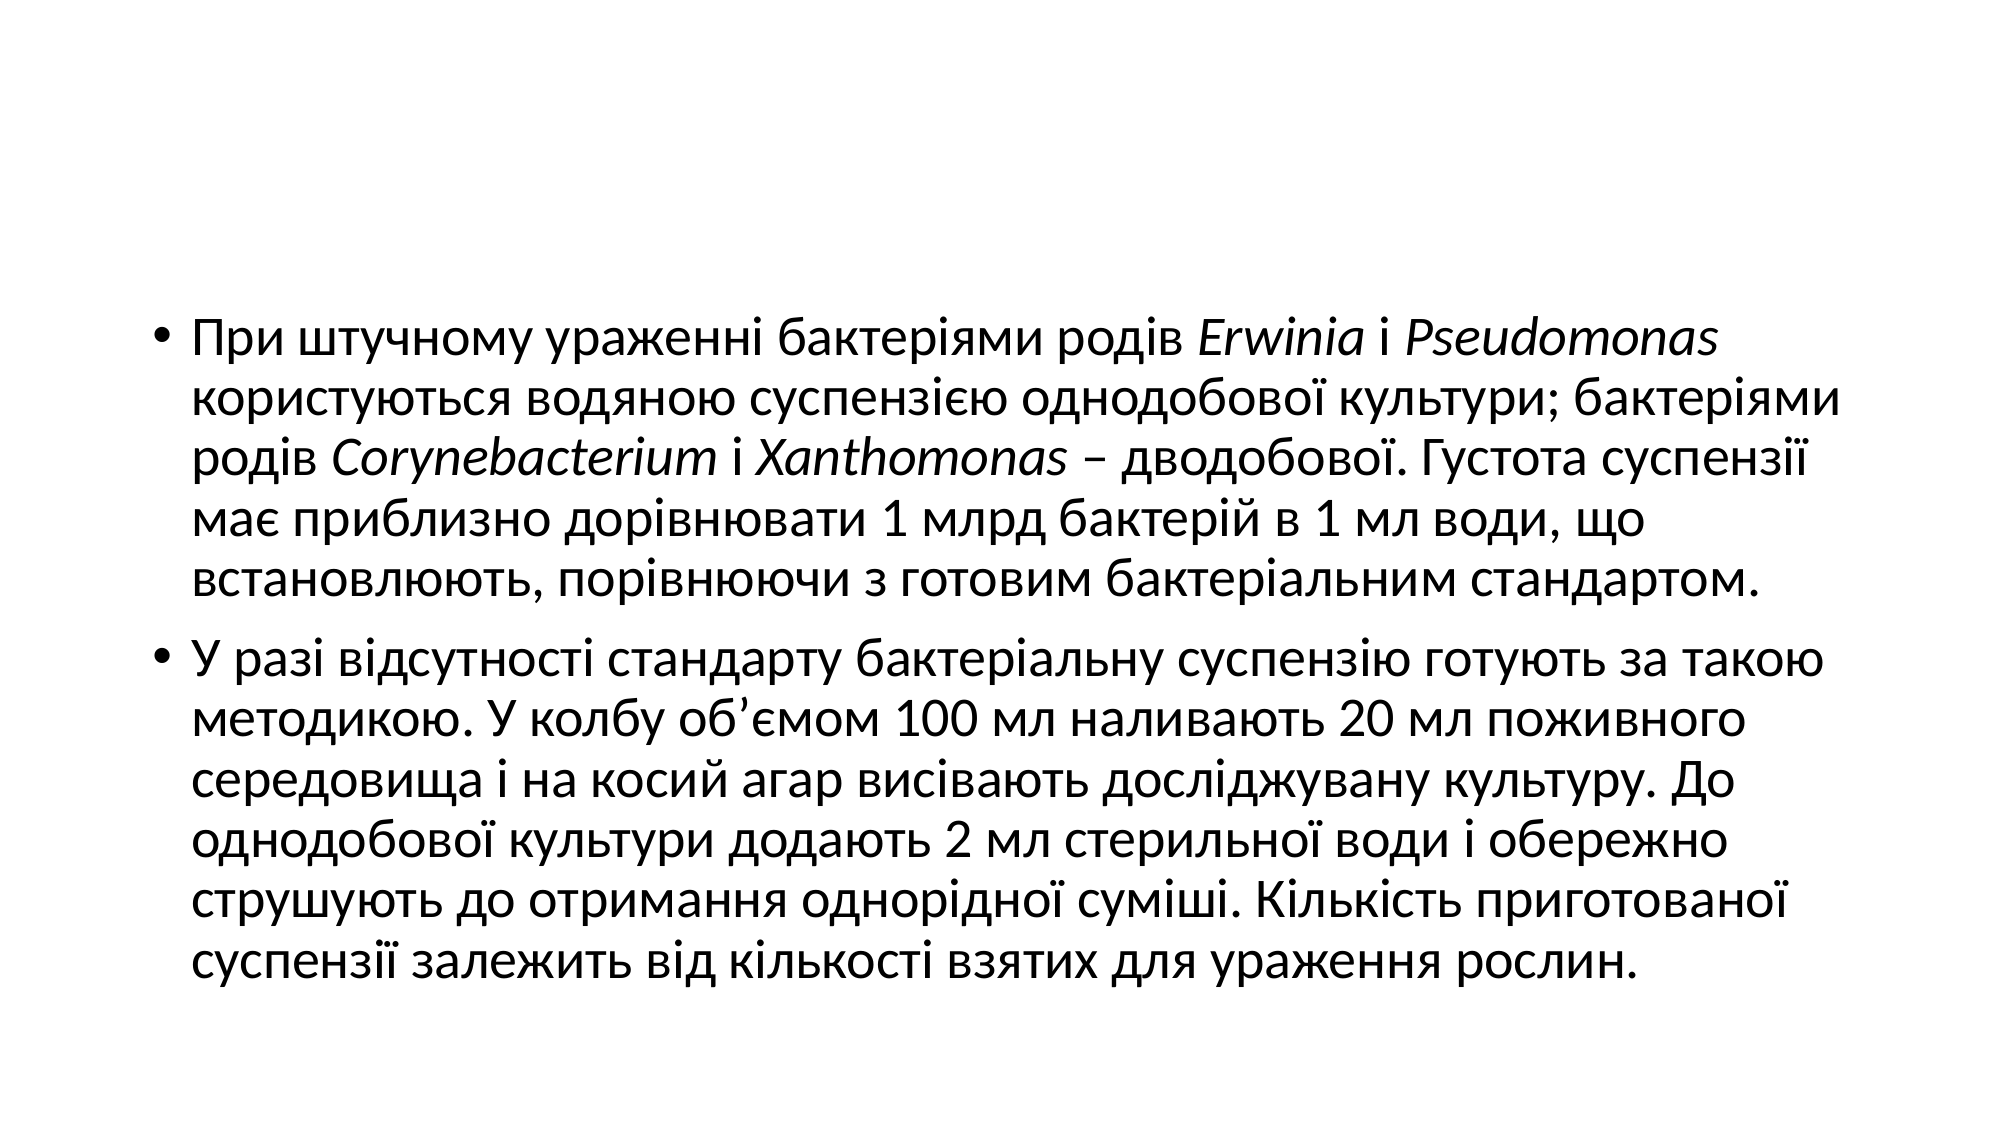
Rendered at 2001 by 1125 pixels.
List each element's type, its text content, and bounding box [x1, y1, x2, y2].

list При штучному ураженні бактеріями родів Erwinia і Pseudomonas користуються водяною суспензією однодобової культури; бактеріями родів Corynebacterium і Xanthomonas – дводобової. Густота суспензії має приблизно дорівнювати 1 млрд бактерій в 1 мл води, що встановлюють, порівнюючи з готовим бактеріальним стандартом. У разі відсутності стандарту бактеріальну суспензію готують за такою методикою. У колбу об’ємом 100 мл наливають 20 мл поживного середовища і на косий агар висівають досліджувану культуру. До однодобової культури додають 2 мл стерильної води і обережно струшують до отримання однорідної суміші. Кількість приготованої суспензії залежить від кількості взятих для ураження рослин. [137, 299, 1863, 1014]
